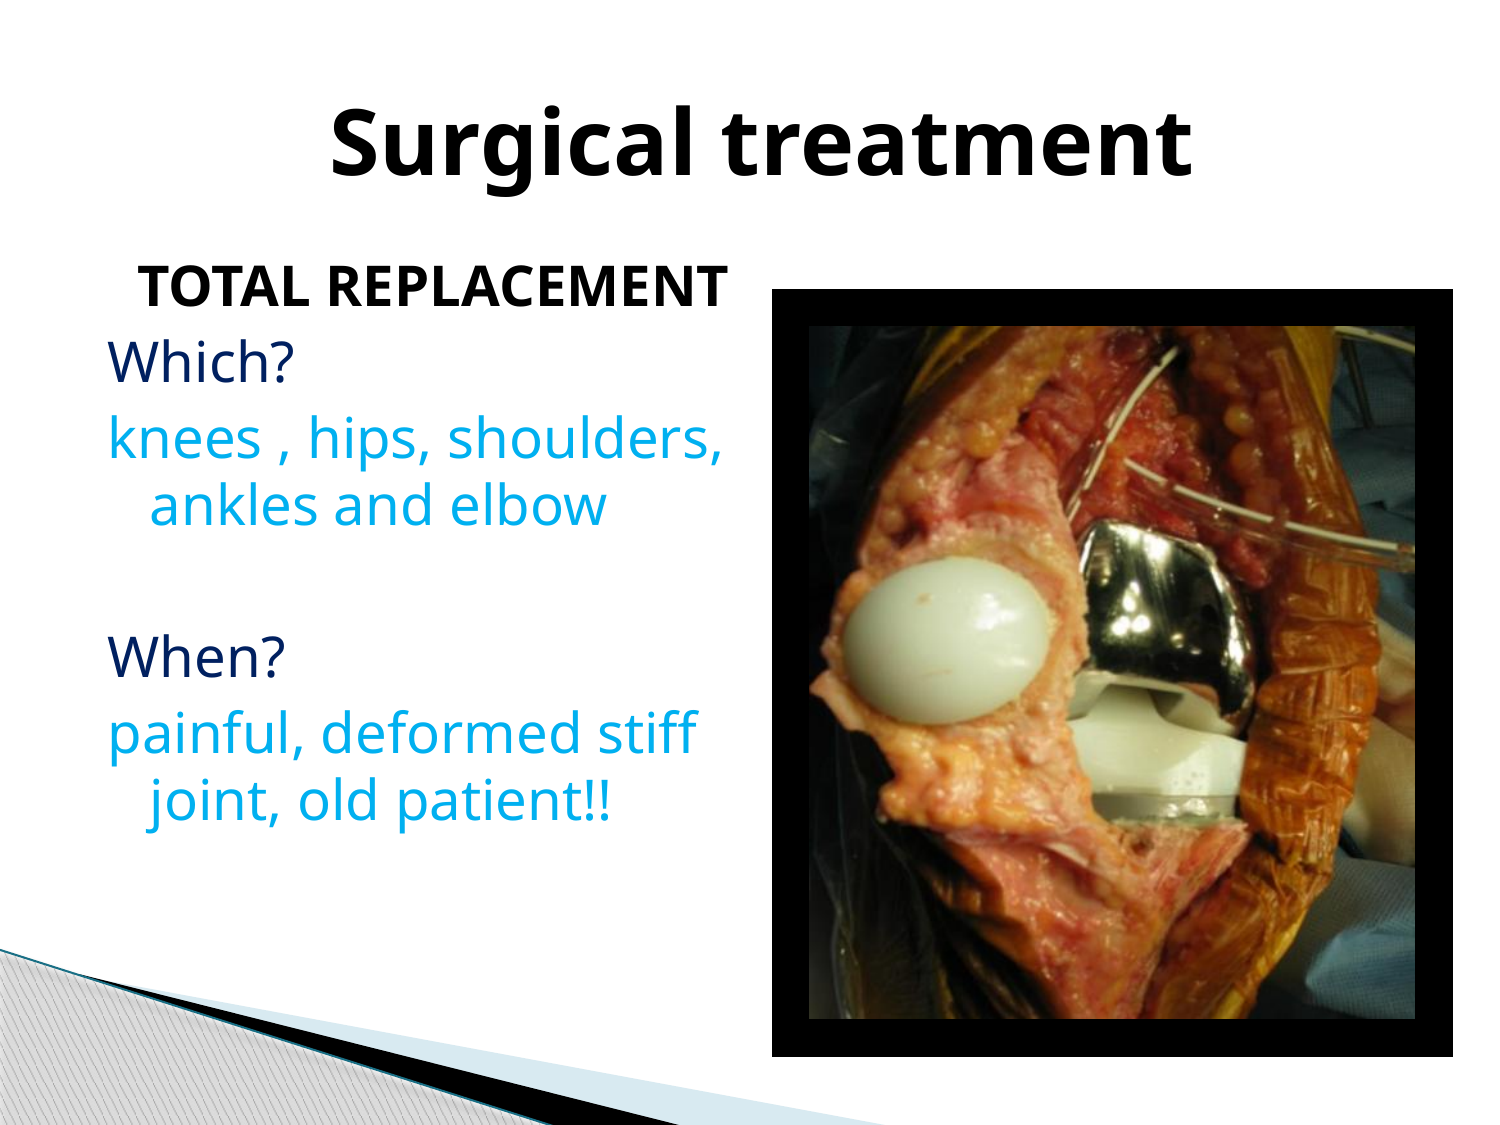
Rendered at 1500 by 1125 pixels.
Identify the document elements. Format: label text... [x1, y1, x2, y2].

title Surgical treatment [75, 45, 1425, 233]
list TOTAL REPLACEMENT Which? knees , hips, shoulders, ankles and elbow When? painful, deformed stiff joint, old patient!! [75, 243, 809, 1047]
picture [808, 326, 1416, 1020]
